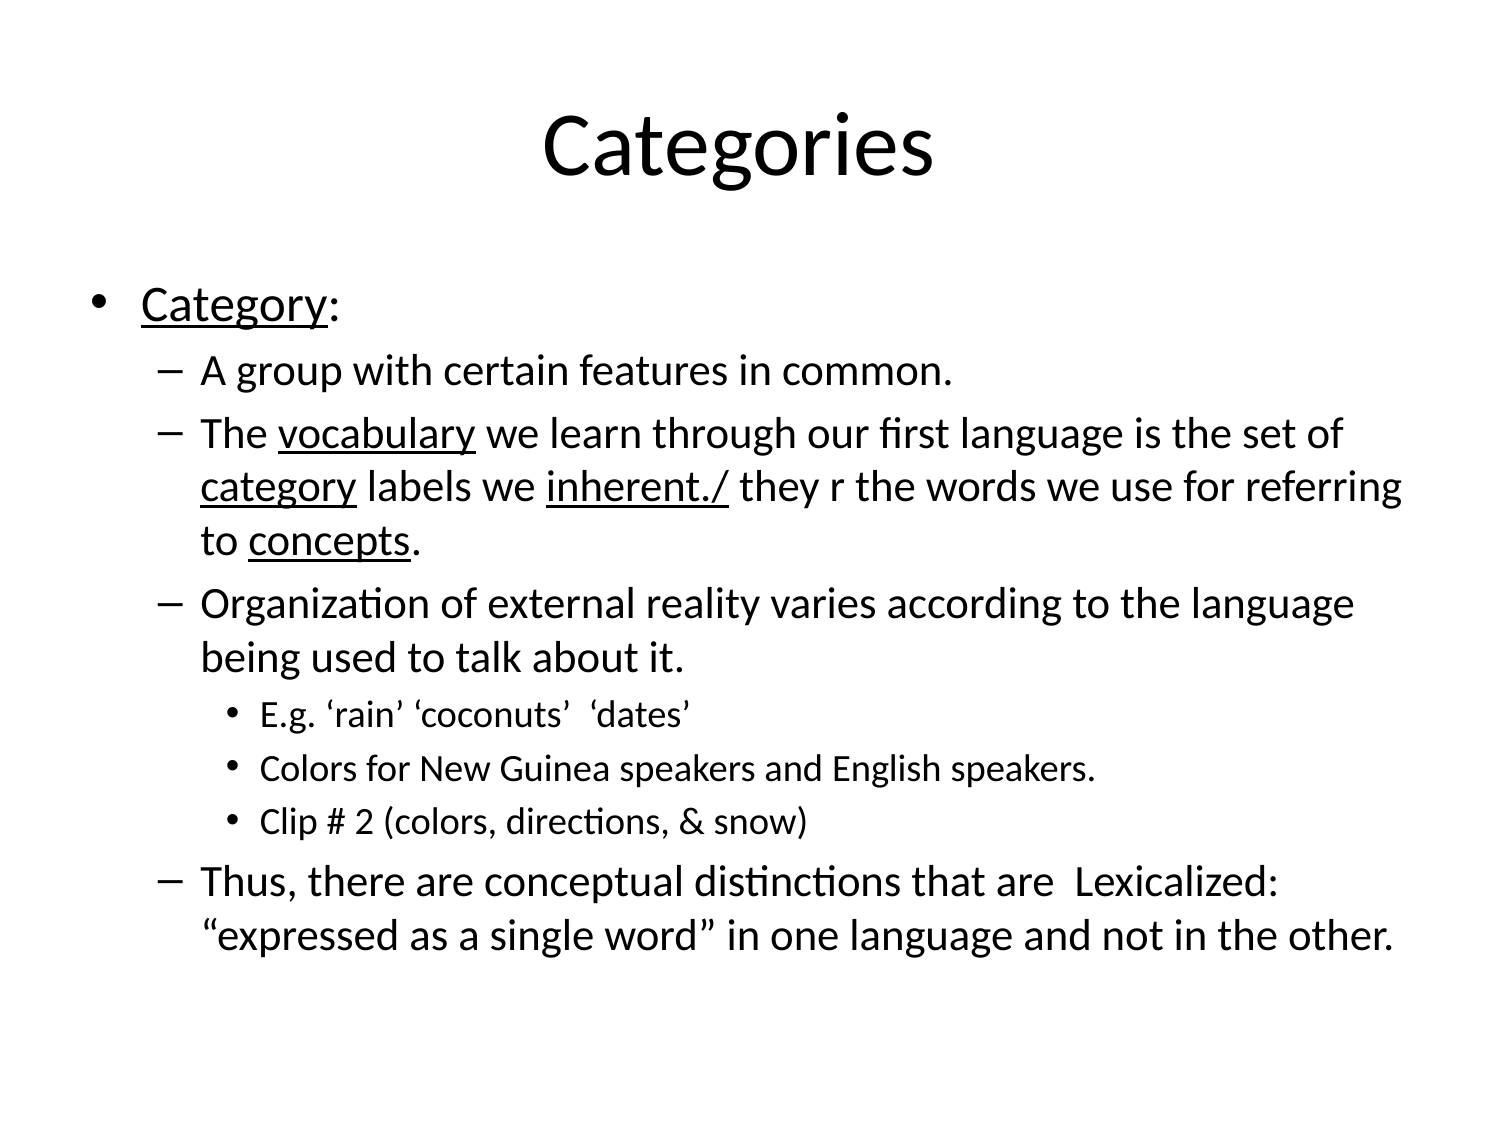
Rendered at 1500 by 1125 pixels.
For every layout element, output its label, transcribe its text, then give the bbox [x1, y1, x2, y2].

list Category: A group with certain features in common. The vocabulary we learn through our first language is the set of category labels we inherent./ they r the words we use for referring to concepts. Organization of external reality varies according to the language being used to talk about it. E.g. ‘rain’ ‘coconuts’ ‘dates’ Colors for New Guinea speakers and English speakers. Clip # 2 (colors, directions, & snow) Thus, there are conceptual distinctions that are Lexicalized: “expressed as a single word” in one language and not in the other. [75, 262, 1425, 1005]
title Categories [75, 45, 1425, 233]
